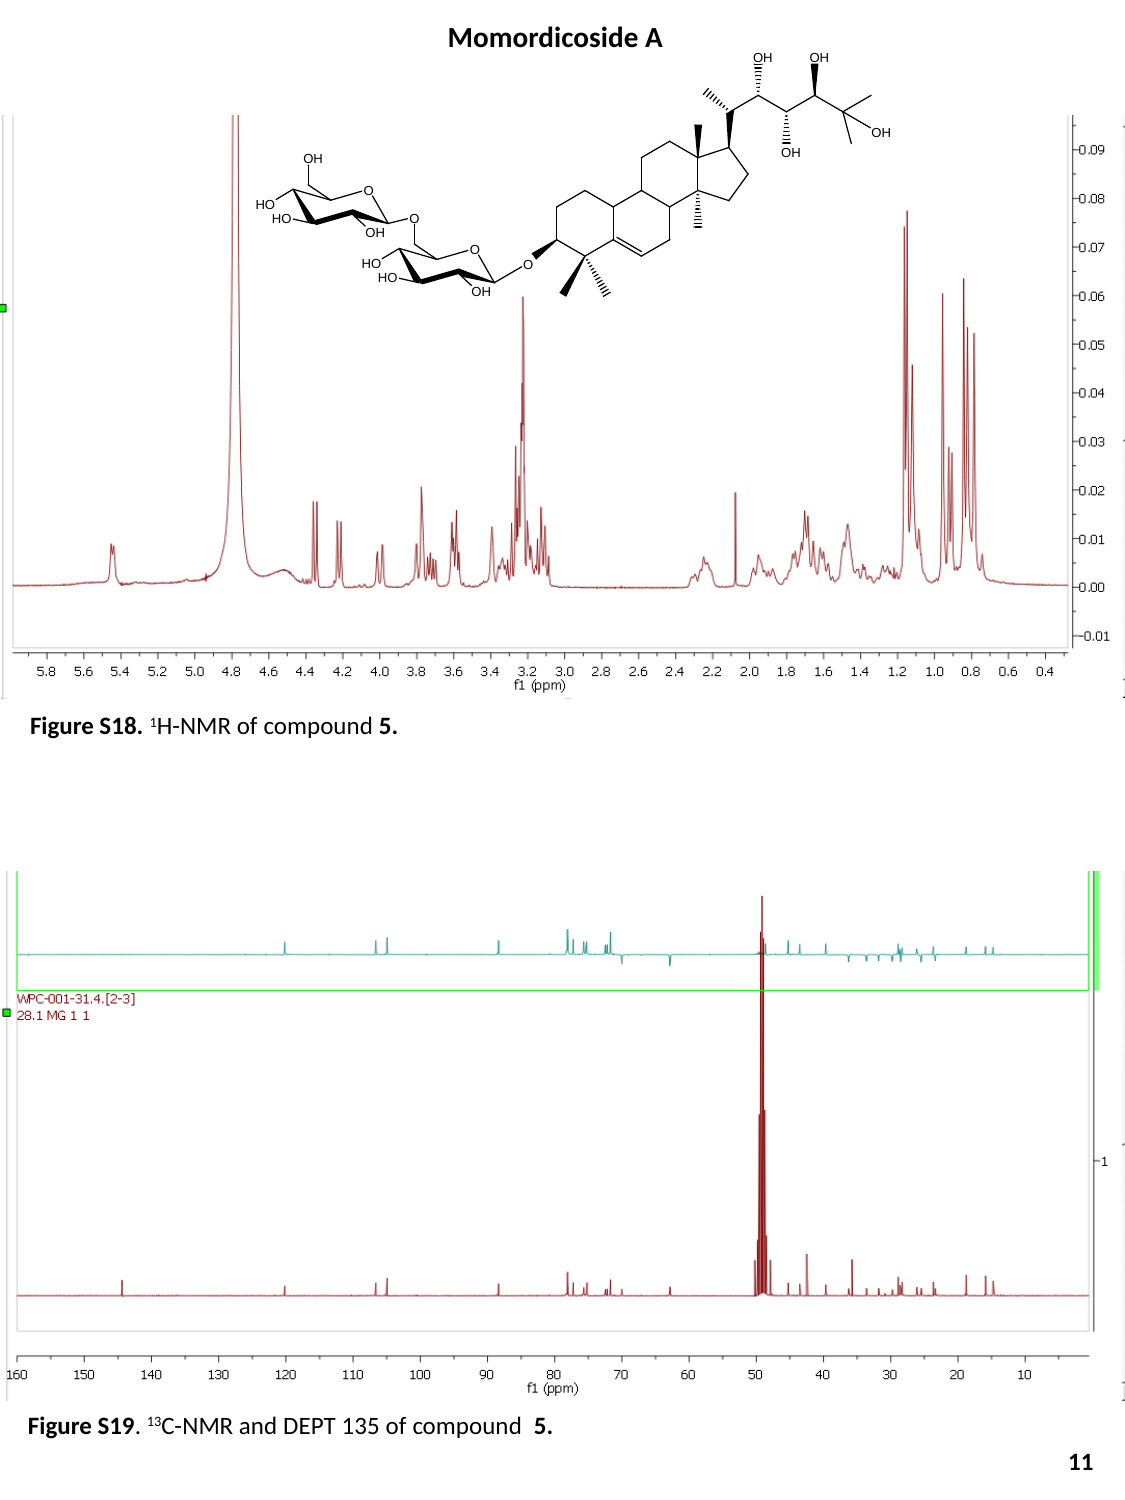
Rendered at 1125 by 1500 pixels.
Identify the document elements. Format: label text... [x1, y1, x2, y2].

text_box Figure S19. 13C-NMR and DEPT 135 of compound 5. [13, 1401, 572, 1447]
picture [0, 871, 1125, 1401]
text_box Figure S18. 1H-NMR of compound 5. [15, 702, 694, 748]
slide_number 11 [855, 1420, 1109, 1500]
text_box Momordicoside A [432, 10, 690, 48]
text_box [252, 48, 896, 299]
picture [0, 115, 1125, 699]
